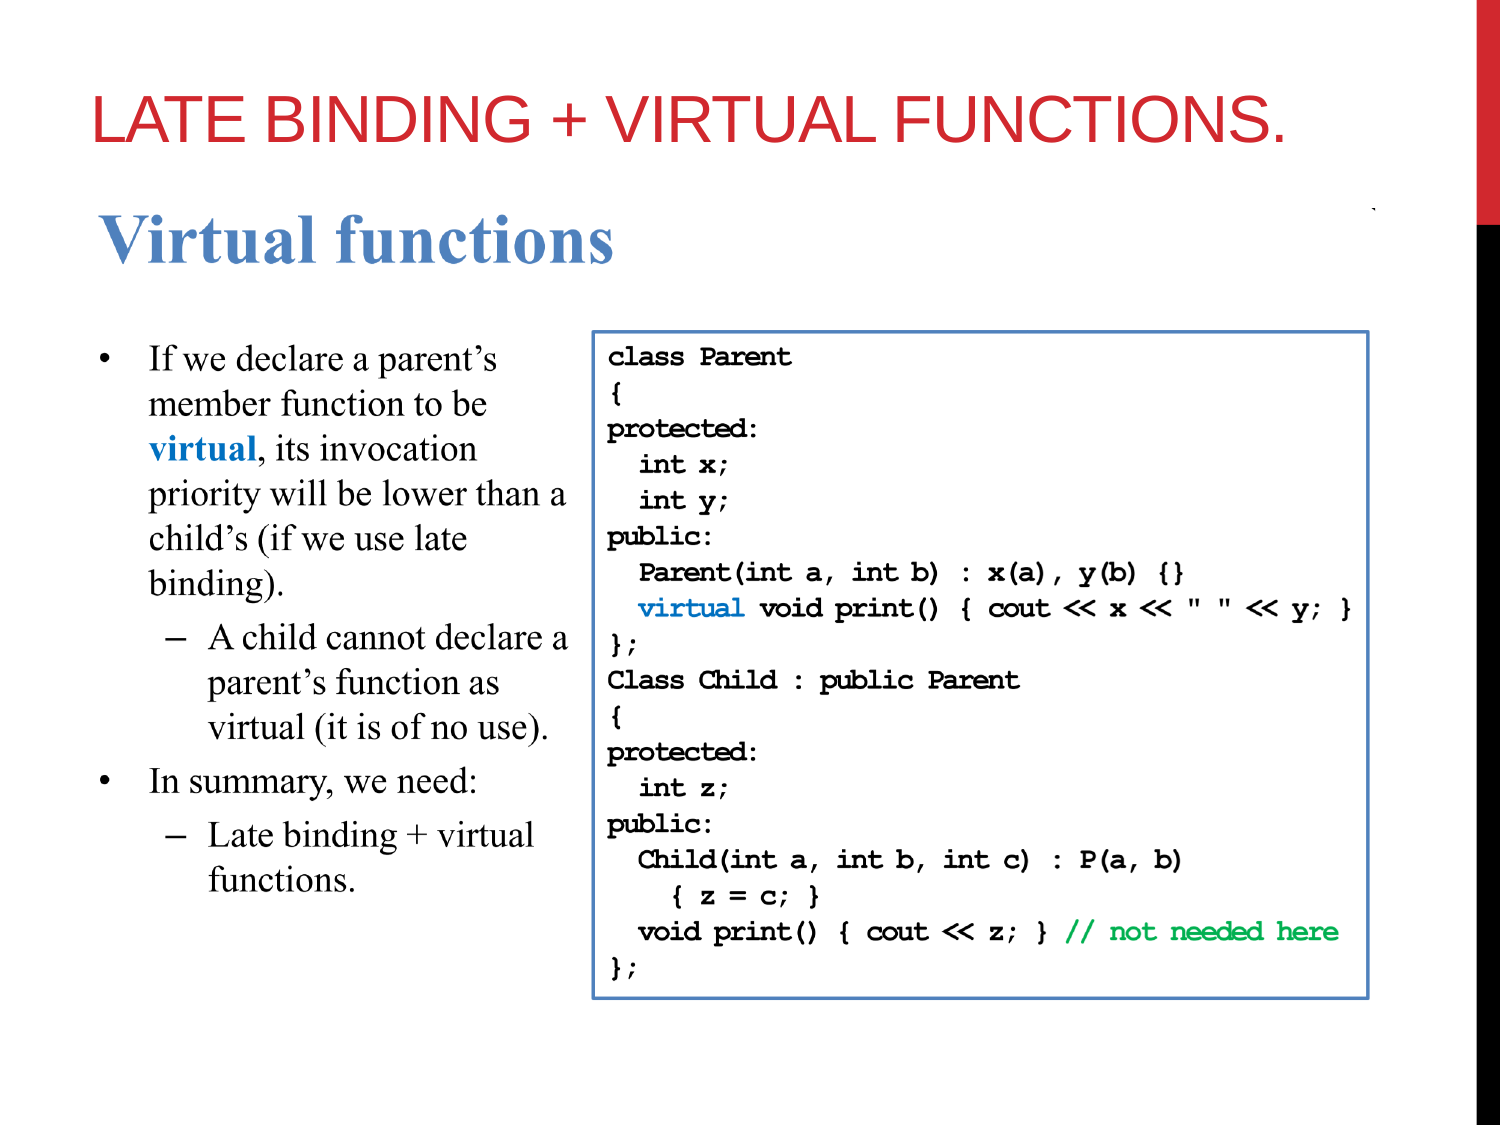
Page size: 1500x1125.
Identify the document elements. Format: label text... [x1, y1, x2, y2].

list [78, 207, 1376, 1010]
title Late binding + virtual functions. [75, 25, 1376, 164]
